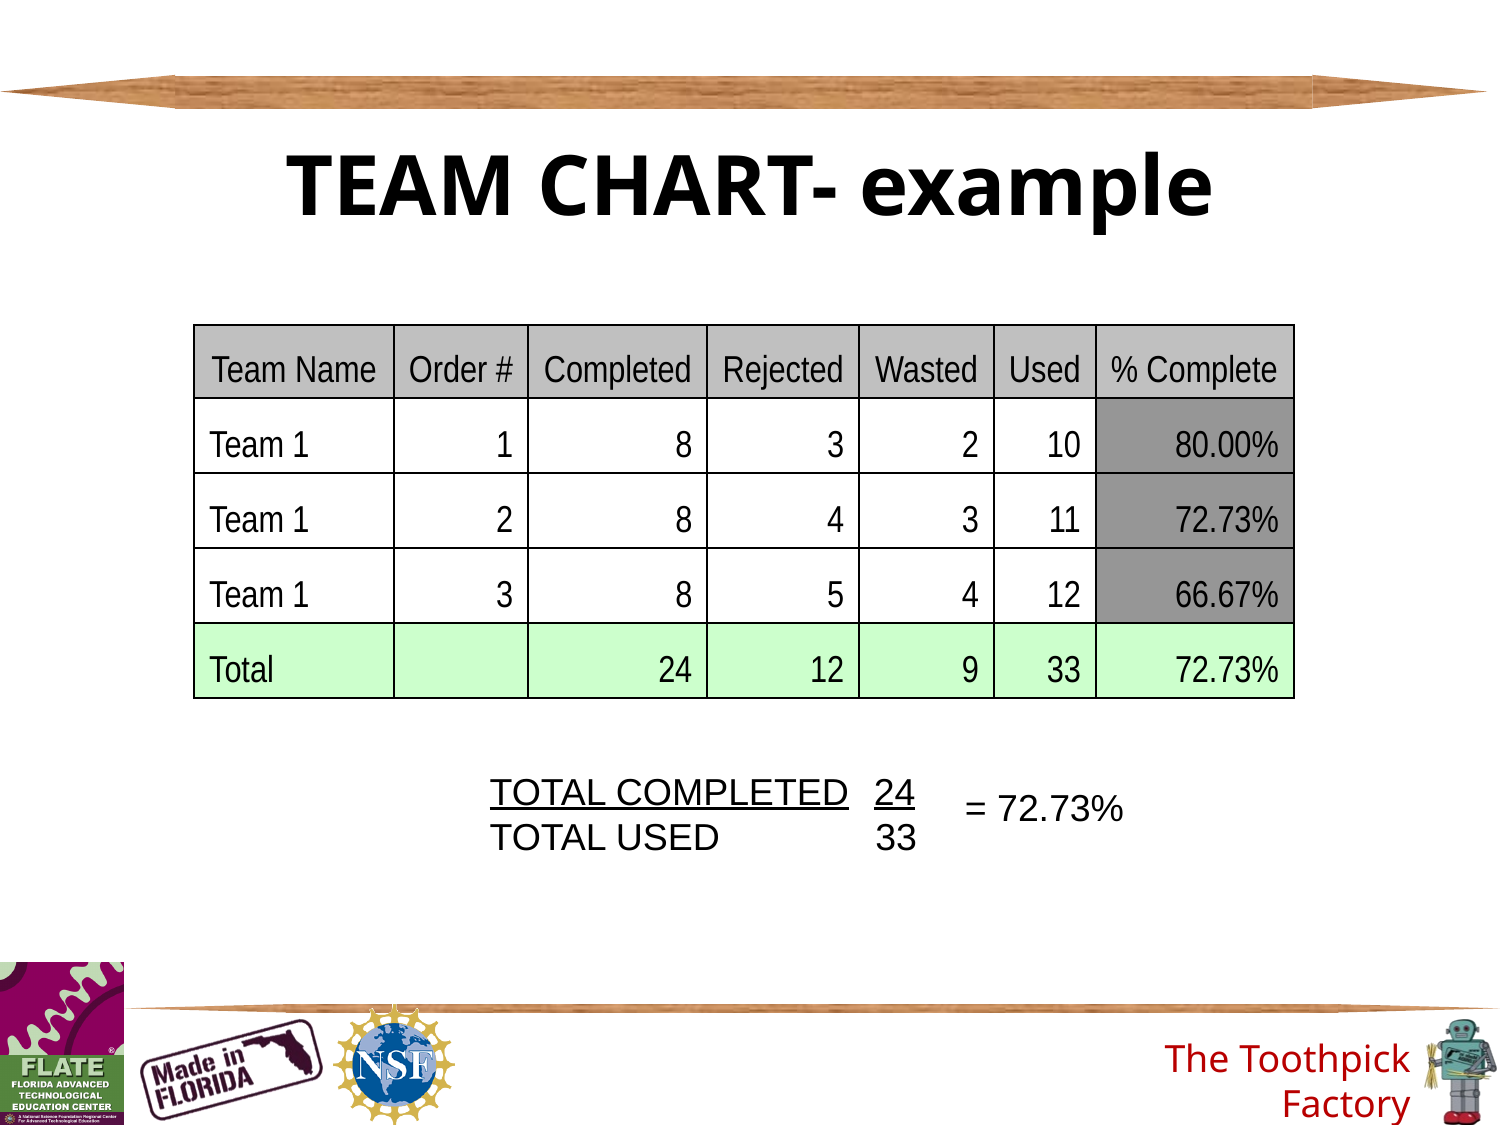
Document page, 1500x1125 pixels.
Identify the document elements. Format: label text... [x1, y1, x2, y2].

table_cell 8 [529, 399, 706, 472]
table_header Rejected [708, 326, 858, 397]
table_cell 8 [529, 474, 706, 547]
table_header % Complete [1097, 326, 1293, 397]
table_cell 33 [995, 624, 1095, 697]
table_cell 66.67% [1097, 549, 1293, 622]
table_cell 12 [995, 549, 1095, 622]
table_cell 10 [995, 399, 1095, 472]
table_header Wasted [860, 326, 993, 397]
table_cell 3 [395, 549, 527, 622]
table_header Completed [529, 326, 706, 397]
table_cell 11 [995, 474, 1095, 547]
list TEAM CHART- example [0, 75, 1500, 200]
table_cell 12 [708, 624, 858, 697]
picture [1424, 1015, 1500, 1125]
table_cell Team 1 [195, 399, 393, 472]
table_header Team Name [195, 326, 393, 397]
table_cell 8 [529, 549, 706, 622]
table_cell 24 [529, 624, 706, 697]
table_cell 2 [395, 474, 527, 547]
table_cell 3 [860, 474, 993, 547]
table_cell 4 [708, 474, 858, 547]
table_header Used [995, 326, 1095, 397]
table_cell 72.73% [1097, 474, 1293, 547]
text_box TOTAL COMPLETED 24 TOTAL USED 33 [474, 760, 968, 866]
table_cell Team 1 [195, 474, 393, 547]
table_cell 3 [708, 399, 858, 472]
table_cell Team 1 [195, 549, 393, 622]
table_cell 5 [708, 549, 858, 622]
table_cell 1 [395, 399, 527, 472]
picture [0, 962, 1500, 1125]
table_cell 4 [860, 549, 993, 622]
table_cell [395, 624, 527, 697]
table_cell 9 [860, 624, 993, 697]
table_header Order # [395, 326, 527, 397]
table_cell Total [195, 624, 393, 697]
table_cell 2 [860, 399, 993, 472]
text_box = 72.73% [949, 776, 1165, 837]
table_cell 80.00% [1097, 399, 1293, 472]
table_cell 72.73% [1097, 624, 1293, 697]
